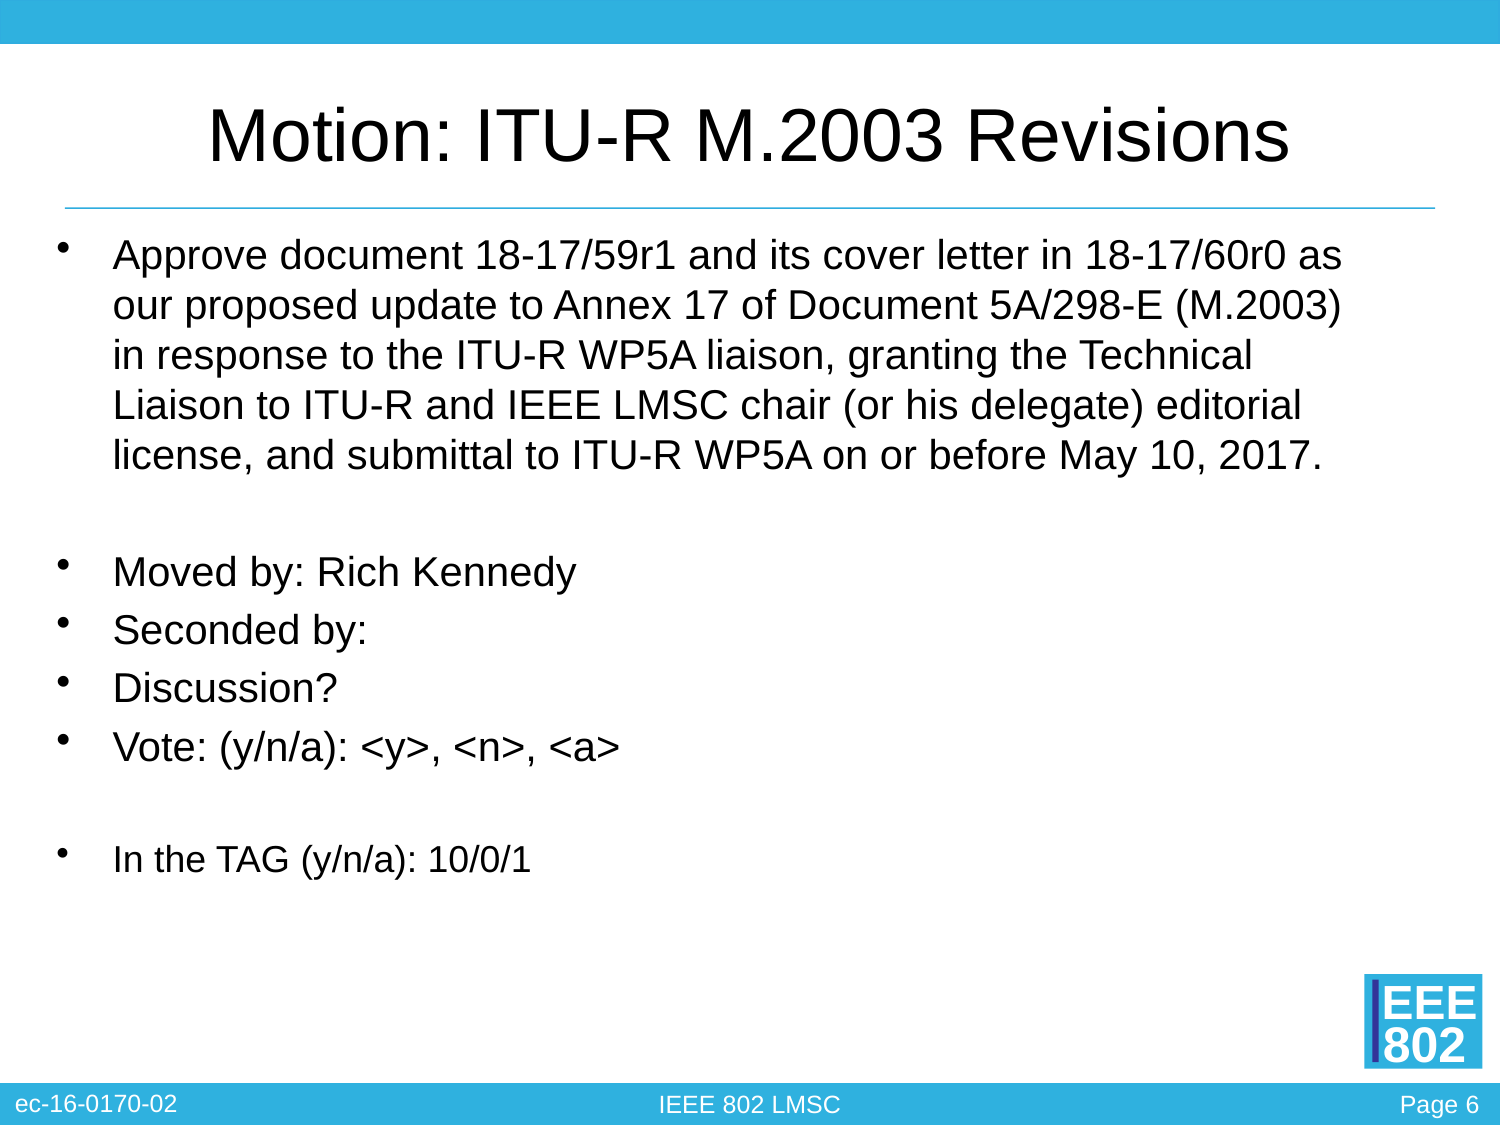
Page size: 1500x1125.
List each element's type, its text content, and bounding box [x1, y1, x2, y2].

title Motion: ITU-R M.2003 Revisions [75, 66, 1425, 197]
list Approve document 18-17/59r1 and its cover letter in 18-17/60r0 as our proposed update to Annex 17 of Document 5A/298-E (M.2003) in response to the ITU-R WP5A liaison, granting the Technical Liaison to ITU-R and IEEE LMSC chair (or his delegate) editorial license, and submittal to ITU-R WP5A on or before May 10, 2017. Moved by: Rich Kennedy Seconded by: Discussion? Vote: (y/n/a): <y>, <n>, <a> In the TAG (y/n/a): 10/0/1 [41, 220, 1392, 1075]
